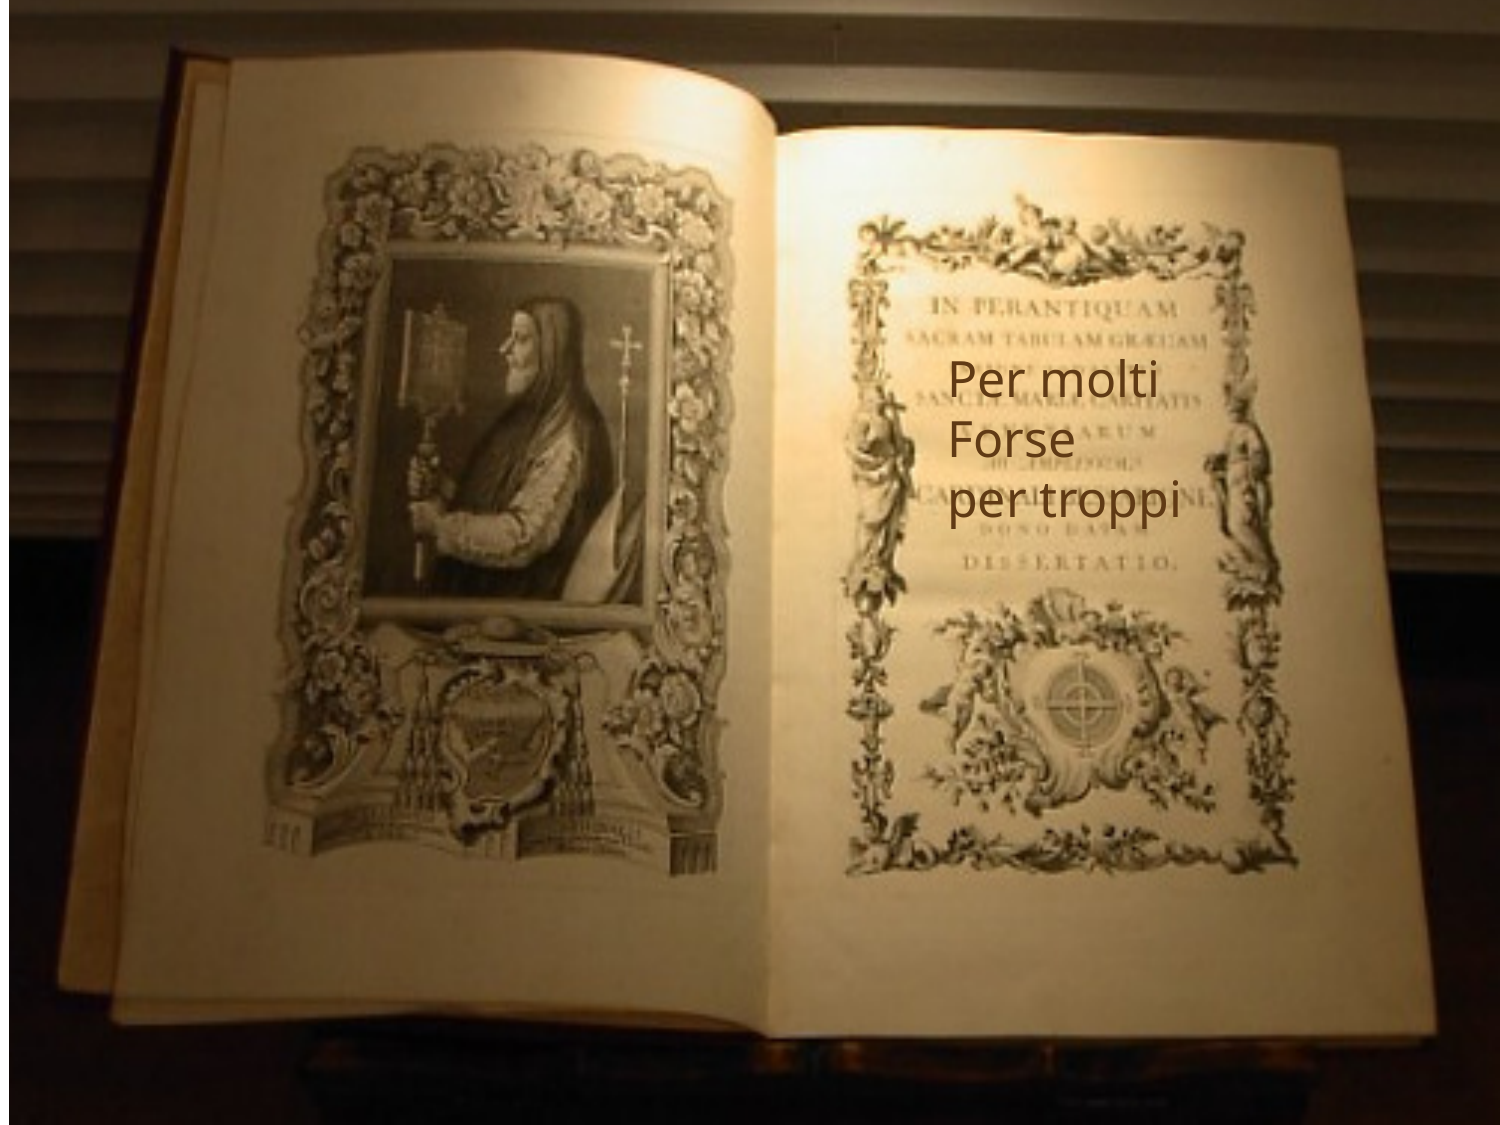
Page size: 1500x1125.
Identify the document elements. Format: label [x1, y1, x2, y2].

list [9, 0, 1500, 1125]
